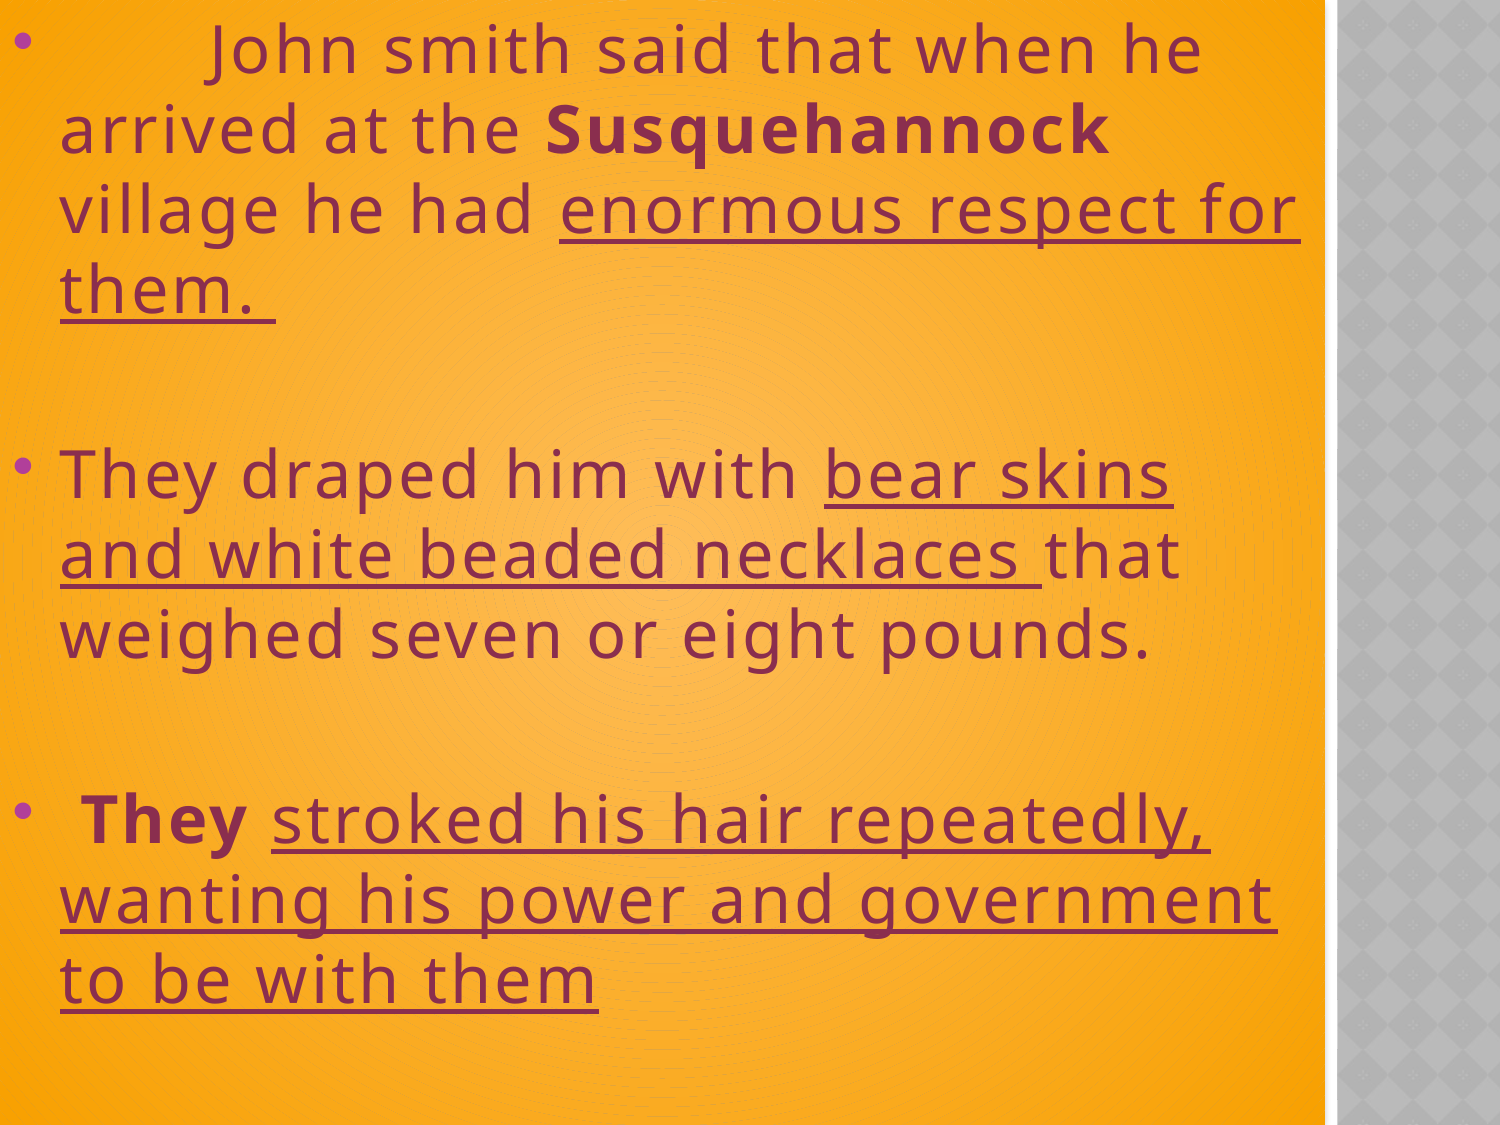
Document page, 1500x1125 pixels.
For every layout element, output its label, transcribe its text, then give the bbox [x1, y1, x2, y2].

list John smith said that when he arrived at the Susquehannock village he had enormous respect for them. They draped him with bear skins and white beaded necklaces that weighed seven or eight pounds. They stroked his hair repeatedly, wanting his power and government to be with them [0, 0, 1325, 1125]
